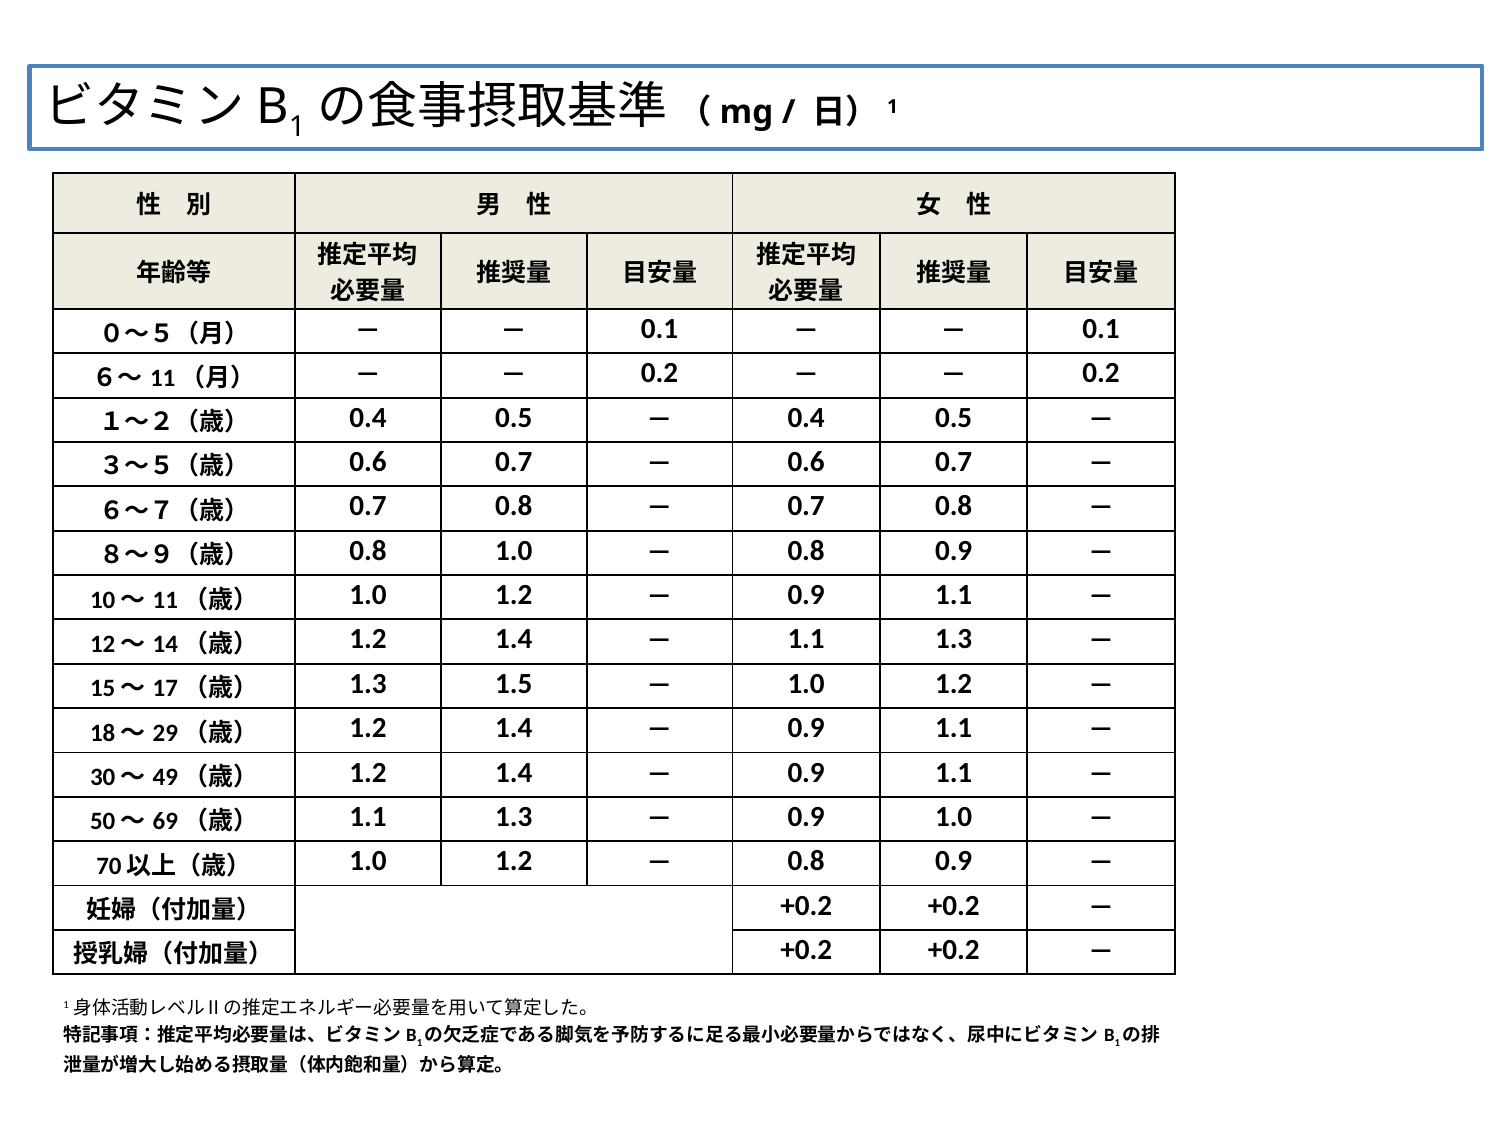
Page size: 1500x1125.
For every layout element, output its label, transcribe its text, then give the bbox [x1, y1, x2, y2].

table_cell ― [588, 709, 732, 752]
table_cell ― [588, 399, 732, 441]
table_cell 1.0 [881, 798, 1026, 840]
table_cell 1.5 [442, 665, 586, 707]
table_cell ― [1028, 620, 1174, 663]
table_cell ６～11（月） [54, 354, 294, 397]
table_cell 1.0 [296, 576, 440, 618]
table_cell 1 身体活動レベルⅡの推定エネルギー必要量を用いて算定した。 特記事項：推定平均必要量は、ビタミンB1の欠乏症である脚気を予防するに足る最小必要量からではなく、尿中にビタミンB1の排泄量が増大し始める摂取量（体内飽和量）から算定。 [53, 975, 1175, 1067]
table_cell ― [1028, 753, 1174, 796]
table_cell ８～９（歳） [54, 532, 294, 574]
table_cell 1.2 [442, 842, 586, 885]
table_cell ― [733, 310, 879, 352]
table_cell 0.1 [588, 310, 732, 352]
table_cell 0.8 [733, 842, 879, 885]
table_cell ― [1028, 798, 1174, 840]
table_cell 0.9 [733, 709, 879, 752]
table_cell ― [588, 443, 732, 485]
table_cell 30～49（歳） [54, 753, 294, 796]
table_header 男 性 [296, 174, 732, 232]
table_cell ― [733, 354, 879, 397]
table_cell 0.5 [881, 399, 1026, 441]
table_cell 0.1 [1028, 310, 1174, 352]
table_cell 1.4 [442, 753, 586, 796]
table_cell 目安量 [588, 234, 732, 308]
text_box ビタミンB1の食事摂取基準 （mg / 日）1 [27, 64, 1484, 151]
table_cell ― [442, 310, 586, 352]
table_cell 目安量 [1028, 234, 1174, 308]
table_cell +0.2 [881, 886, 1026, 929]
table_cell ０～５（月） [54, 310, 294, 352]
table_cell 0.9 [881, 532, 1026, 574]
table_cell 0.4 [296, 399, 440, 441]
table_cell 50～69（歳） [54, 798, 294, 840]
table_cell ― [442, 354, 586, 397]
table_cell 1.1 [733, 620, 879, 663]
table_cell +0.2 [733, 886, 879, 929]
table_cell ３～５（歳） [54, 443, 294, 485]
table_cell 70以上（歳） [54, 842, 294, 885]
table_cell 1.2 [881, 665, 1026, 707]
table_cell 1.1 [881, 709, 1026, 752]
table_cell 1.3 [442, 798, 586, 840]
table_cell 1.1 [881, 576, 1026, 618]
table_cell 妊婦（付加量） [54, 886, 294, 929]
table_cell ― [296, 354, 440, 397]
table_cell 1.2 [296, 709, 440, 752]
table_cell ― [588, 665, 732, 707]
table_cell 0.9 [733, 753, 879, 796]
table_cell ― [881, 354, 1026, 397]
table_cell ― [1028, 399, 1174, 441]
table_cell 年齢等 [54, 234, 294, 308]
table_cell 1.1 [296, 798, 440, 840]
table_cell 1.0 [442, 532, 586, 574]
table_cell [296, 886, 732, 973]
table_cell 授乳婦（付加量） [54, 931, 294, 973]
table_cell １～２（歳） [54, 399, 294, 441]
table_cell 0.8 [296, 532, 440, 574]
table_cell ― [1028, 931, 1174, 973]
table_cell 1.0 [296, 842, 440, 885]
table_cell 0.7 [733, 487, 879, 530]
table_cell 0.9 [733, 576, 879, 618]
table_cell ― [1028, 665, 1174, 707]
table_cell 0.9 [733, 798, 879, 840]
table_cell 推定平均 必要量 [296, 234, 440, 308]
table_cell ― [588, 798, 732, 840]
table_cell 0.6 [296, 443, 440, 485]
table_cell 12～14（歳） [54, 620, 294, 663]
table_cell 10～11（歳） [54, 576, 294, 618]
table_cell 0.9 [881, 842, 1026, 885]
table_cell ― [1028, 576, 1174, 618]
table_cell ― [1028, 443, 1174, 485]
table_cell 1.4 [442, 620, 586, 663]
table_cell 1.1 [881, 753, 1026, 796]
table_cell 0.7 [296, 487, 440, 530]
table_cell 1.2 [442, 576, 586, 618]
table_cell 1.3 [881, 620, 1026, 663]
table_cell 1.3 [296, 665, 440, 707]
table_cell 推奨量 [442, 234, 586, 308]
table_cell 推定平均 必要量 [733, 234, 879, 308]
table_cell +0.2 [881, 931, 1026, 973]
table_cell 15～17（歳） [54, 665, 294, 707]
table_cell ― [881, 310, 1026, 352]
table_cell 1.4 [442, 709, 586, 752]
table_cell ― [588, 576, 732, 618]
table_cell ― [1028, 886, 1174, 929]
table_header 女 性 [733, 174, 1174, 232]
table_cell ― [588, 532, 732, 574]
table_cell 0.8 [881, 487, 1026, 530]
table_cell 1.0 [733, 665, 879, 707]
table_cell 0.5 [442, 399, 586, 441]
table_cell 18～29（歳） [54, 709, 294, 752]
table_cell +0.2 [733, 931, 879, 973]
table_cell ― [588, 842, 732, 885]
table_cell 0.4 [733, 399, 879, 441]
table_cell 0.6 [733, 443, 879, 485]
table_cell 0.2 [588, 354, 732, 397]
table_cell 0.7 [442, 443, 586, 485]
table_cell 0.7 [881, 443, 1026, 485]
table_cell 1.2 [296, 753, 440, 796]
table_cell ― [1028, 532, 1174, 574]
table_cell ― [588, 487, 732, 530]
table_header 性 別 [54, 174, 294, 232]
table_cell ６～７（歳） [54, 487, 294, 530]
table_cell ― [1028, 709, 1174, 752]
table_cell ― [1028, 842, 1174, 885]
table_cell 0.8 [733, 532, 879, 574]
table_cell ― [588, 620, 732, 663]
table_cell 1.2 [296, 620, 440, 663]
table_cell ― [1028, 487, 1174, 530]
table_cell ― [588, 753, 732, 796]
table_cell 0.2 [1028, 354, 1174, 397]
table_cell ― [296, 310, 440, 352]
table_cell 0.8 [442, 487, 586, 530]
table_cell 推奨量 [881, 234, 1026, 308]
